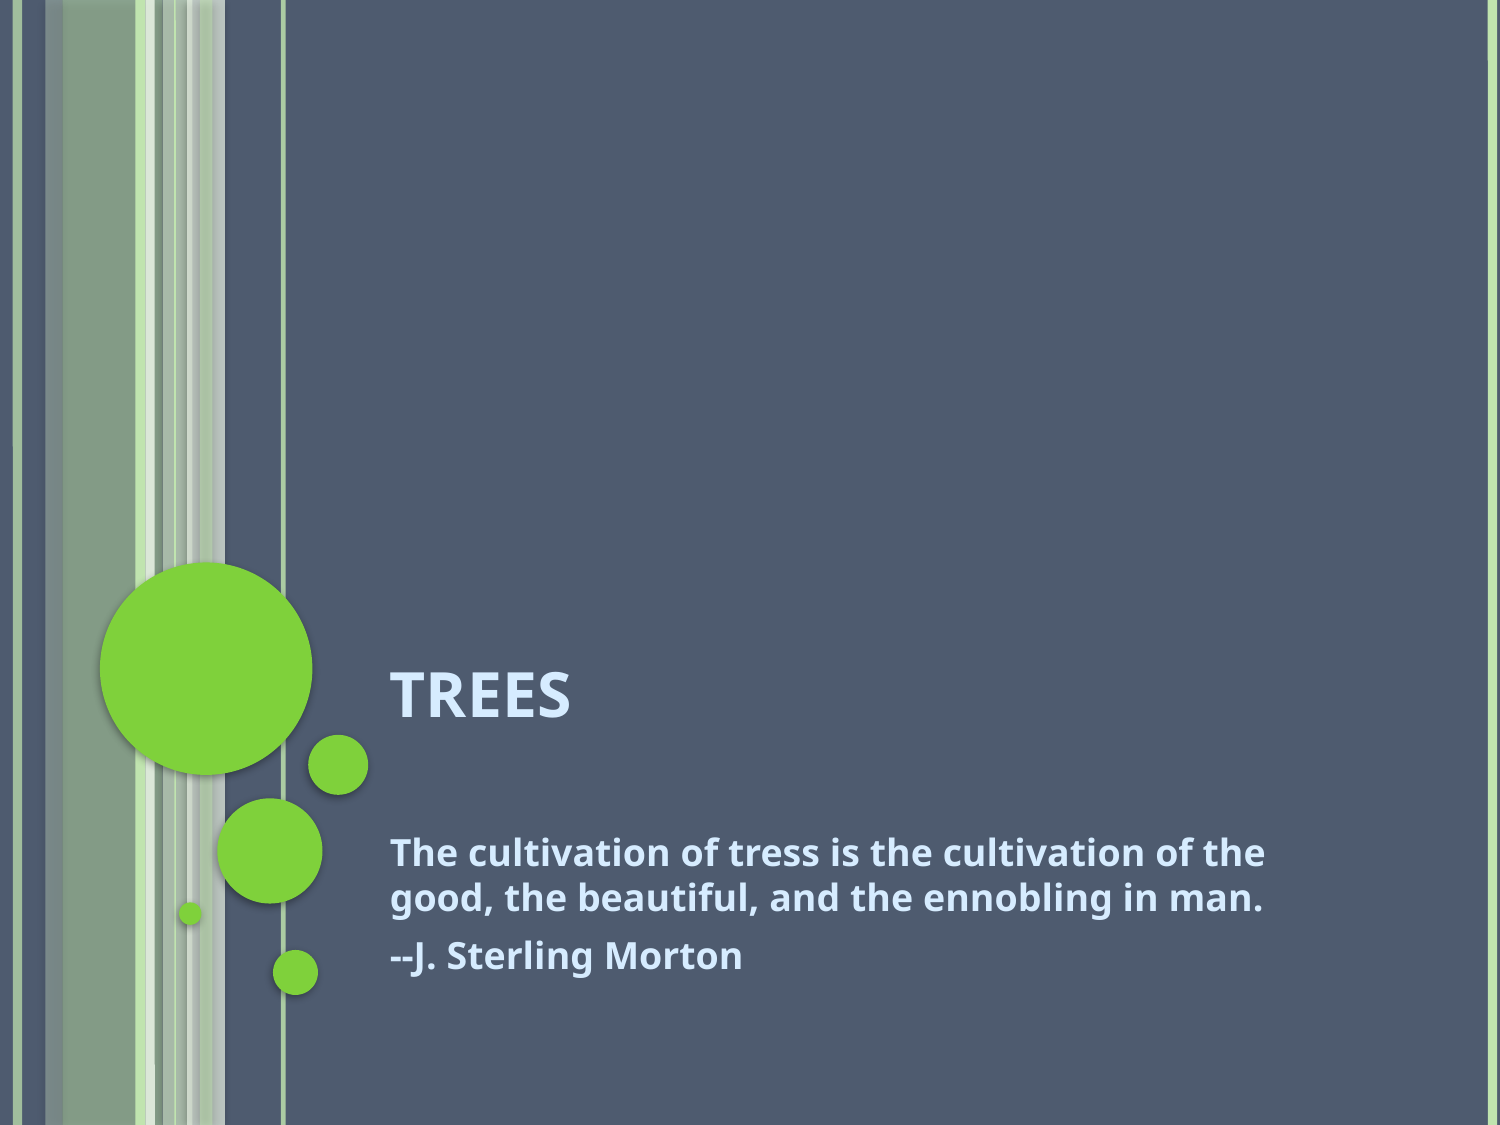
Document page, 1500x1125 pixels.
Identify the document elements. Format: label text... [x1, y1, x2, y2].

list The cultivation of tress is the cultivation of the good, the beautiful, and the ennobling in man. --J. Sterling Morton [375, 821, 1388, 1047]
title TREES [375, 474, 1388, 812]
